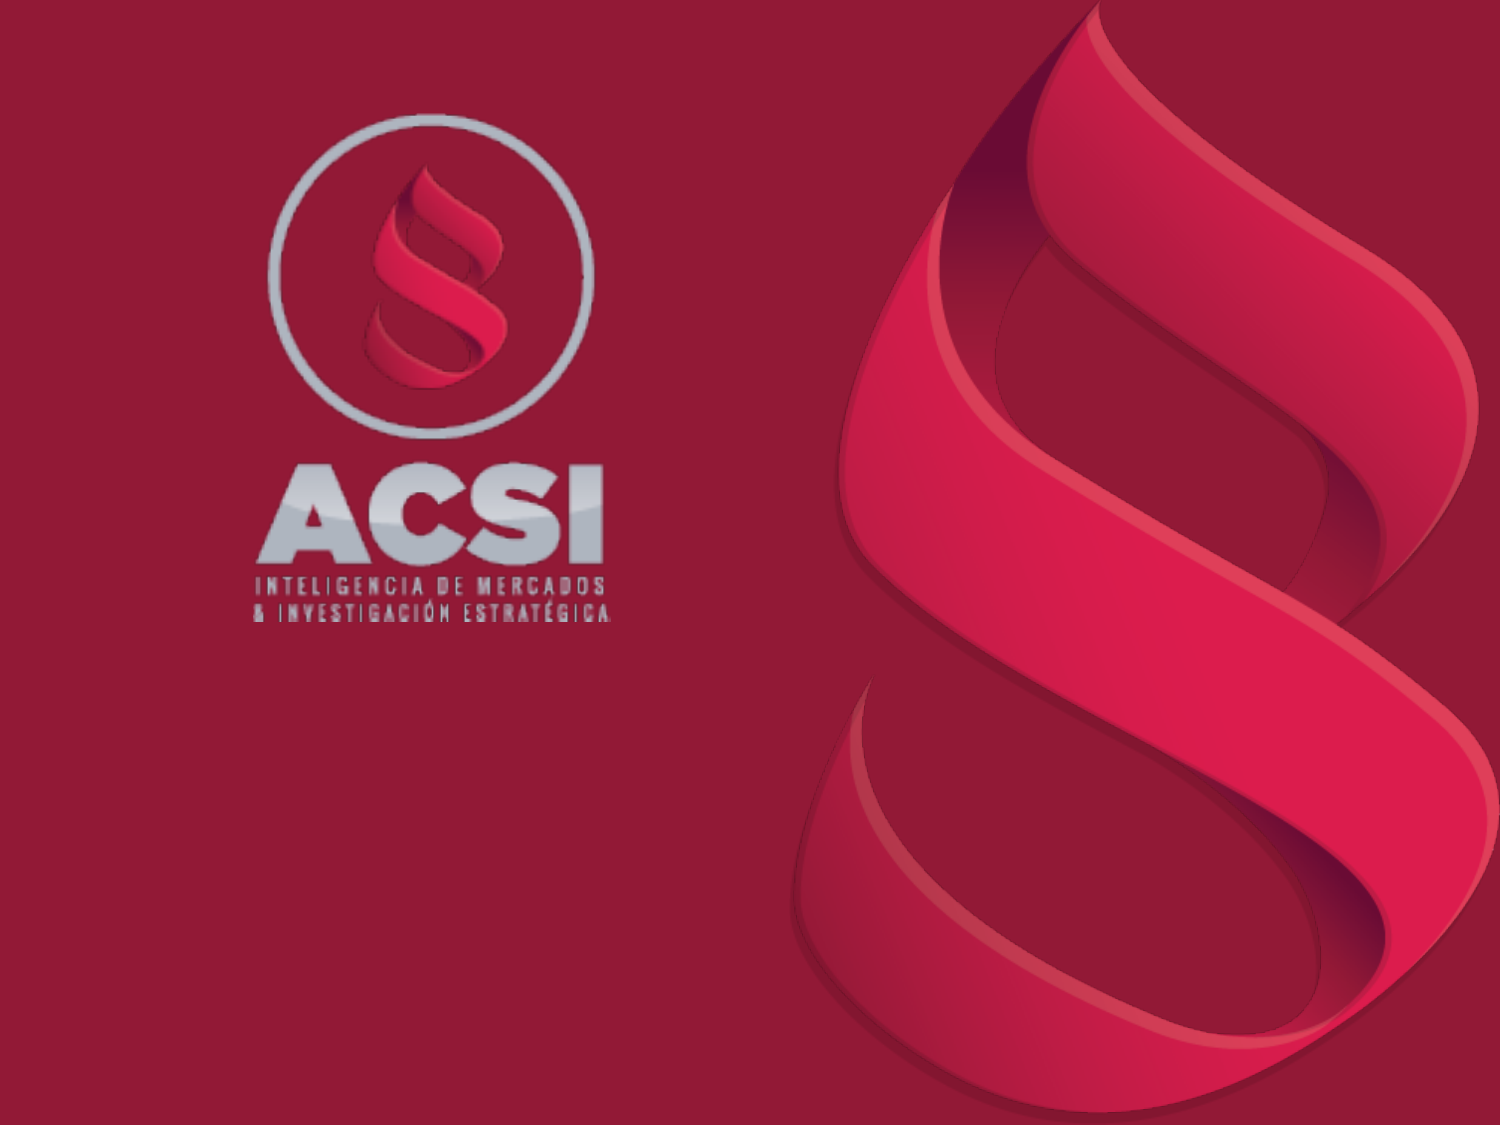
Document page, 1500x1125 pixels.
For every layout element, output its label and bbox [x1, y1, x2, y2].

text_box [0, 0, 1500, 1125]
